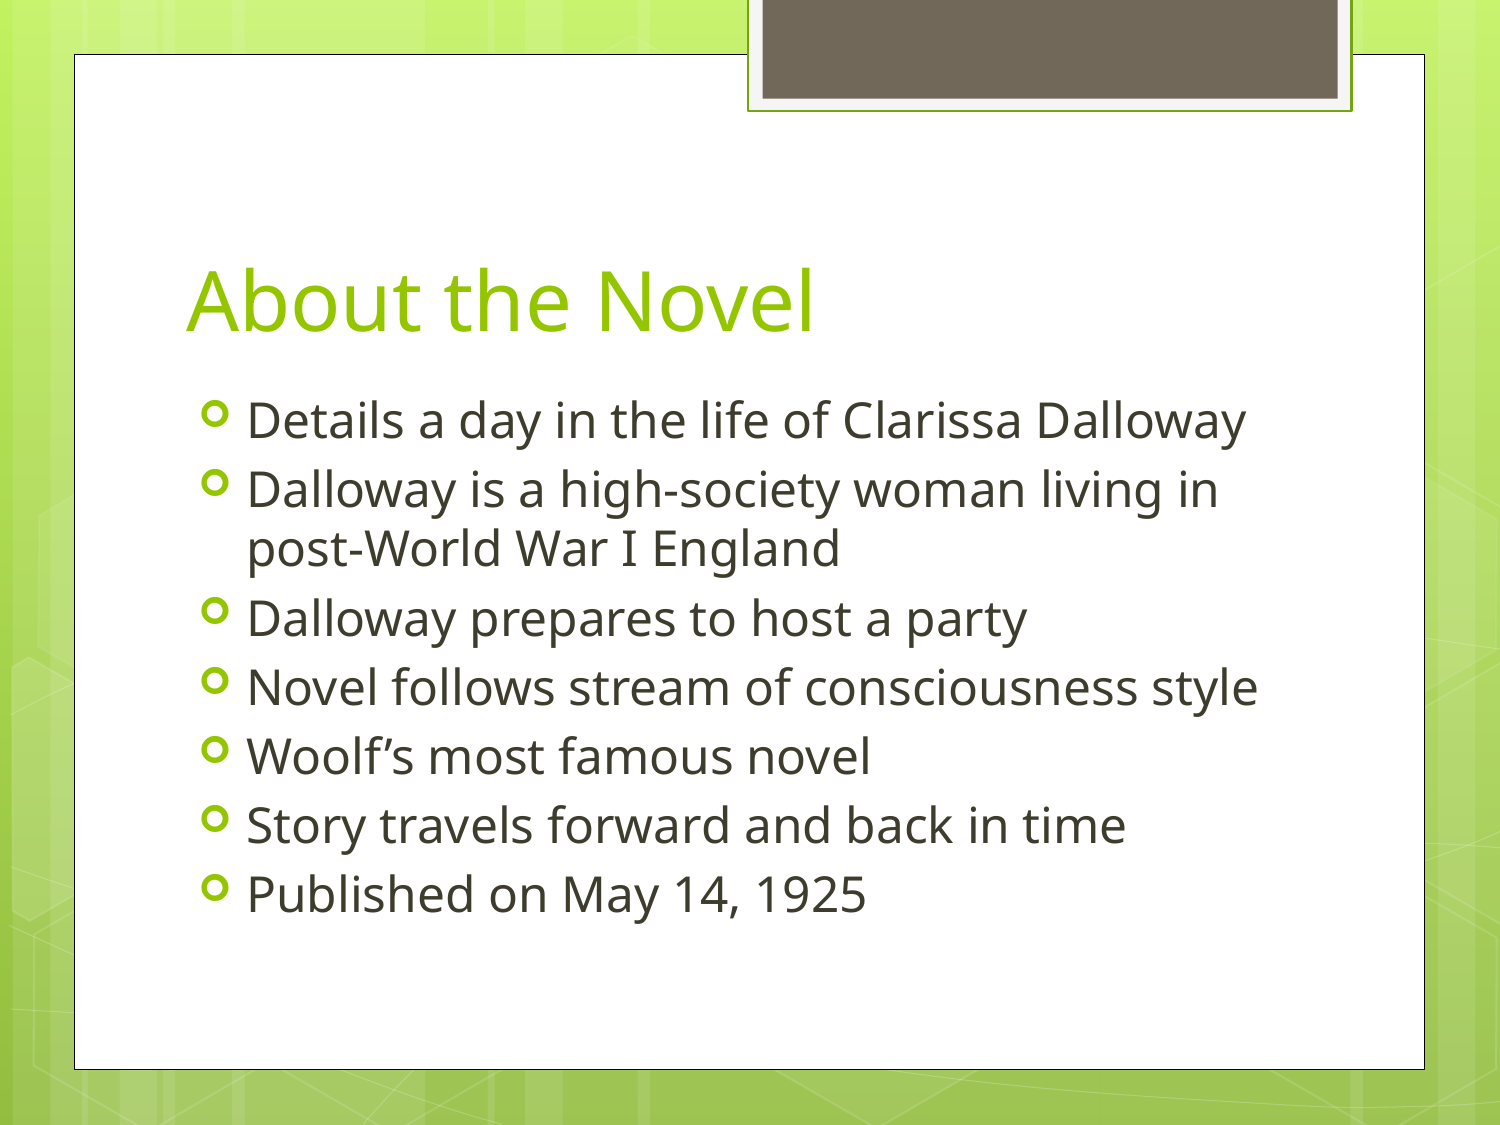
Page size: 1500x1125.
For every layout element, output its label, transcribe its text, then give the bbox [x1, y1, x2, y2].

list Details a day in the life of Clarissa Dalloway Dalloway is a high-society woman living in post-World War I England Dalloway prepares to host a party Novel follows stream of consciousness style Woolf’s most famous novel Story travels forward and back in time Published on May 14, 1925 [171, 381, 1283, 957]
title About the Novel [171, 168, 1324, 357]
